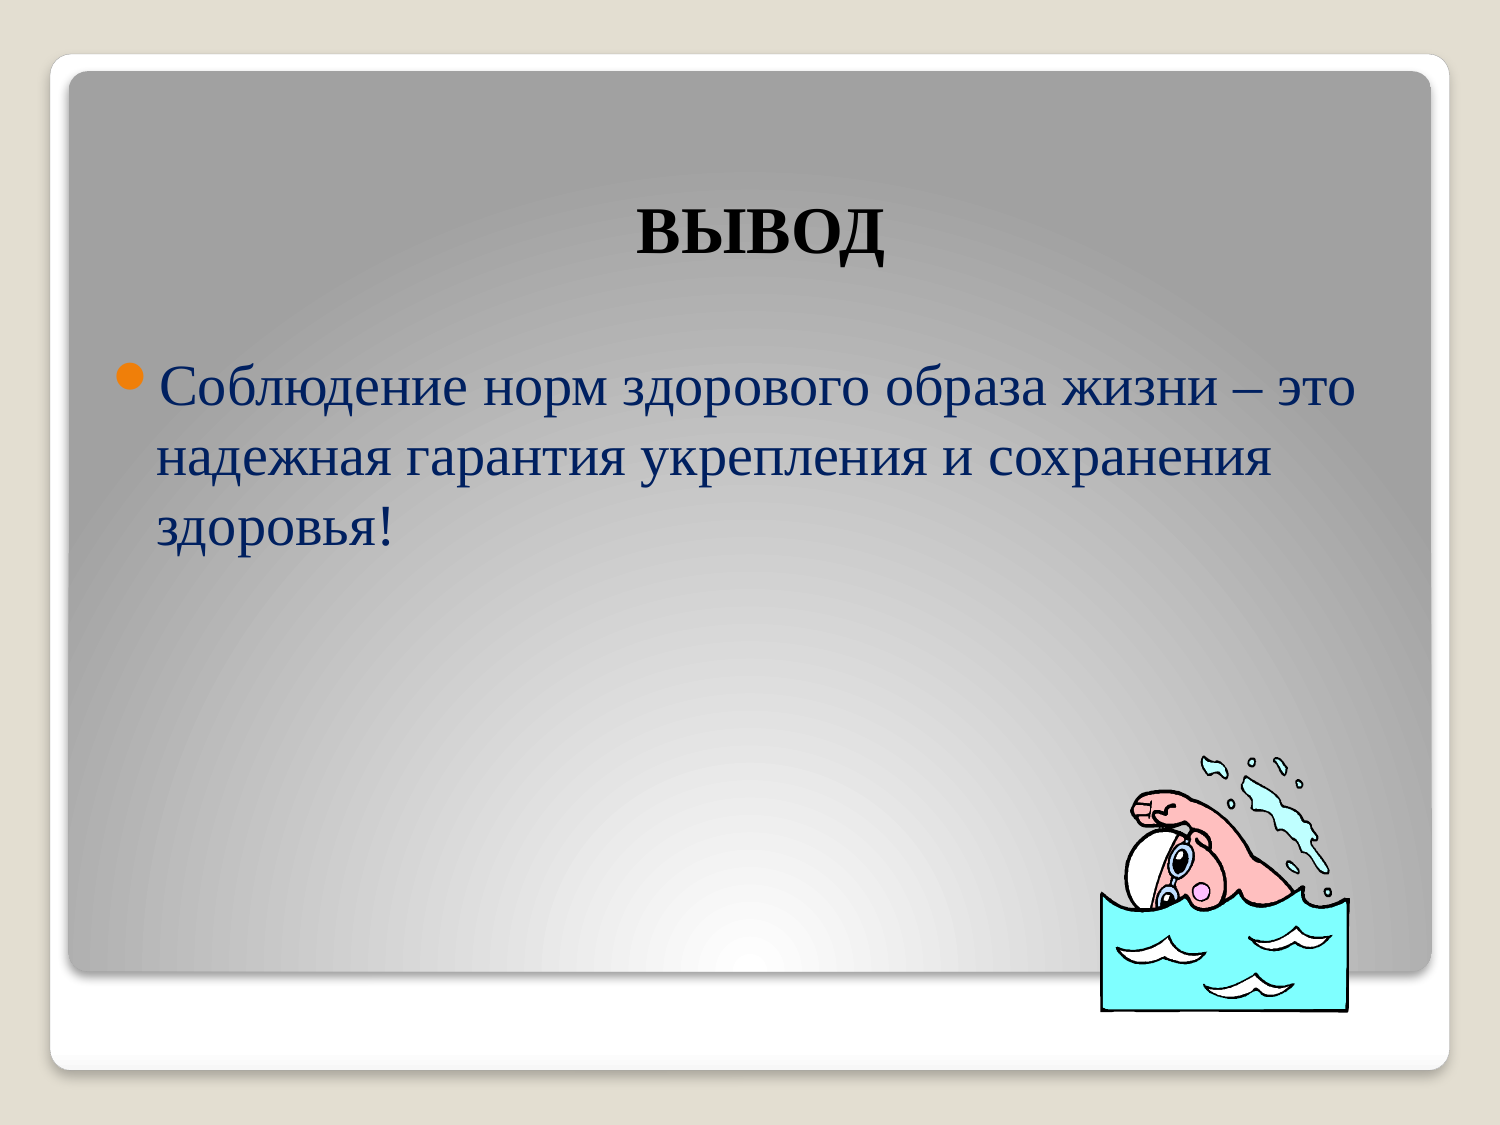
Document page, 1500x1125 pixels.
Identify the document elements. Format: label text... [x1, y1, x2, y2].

picture [1099, 755, 1351, 1013]
list ВЫВОД Соблюдение норм здорового образа жизни – это надежная гарантия укрепления и сохранения здоровья! [82, 86, 1425, 774]
